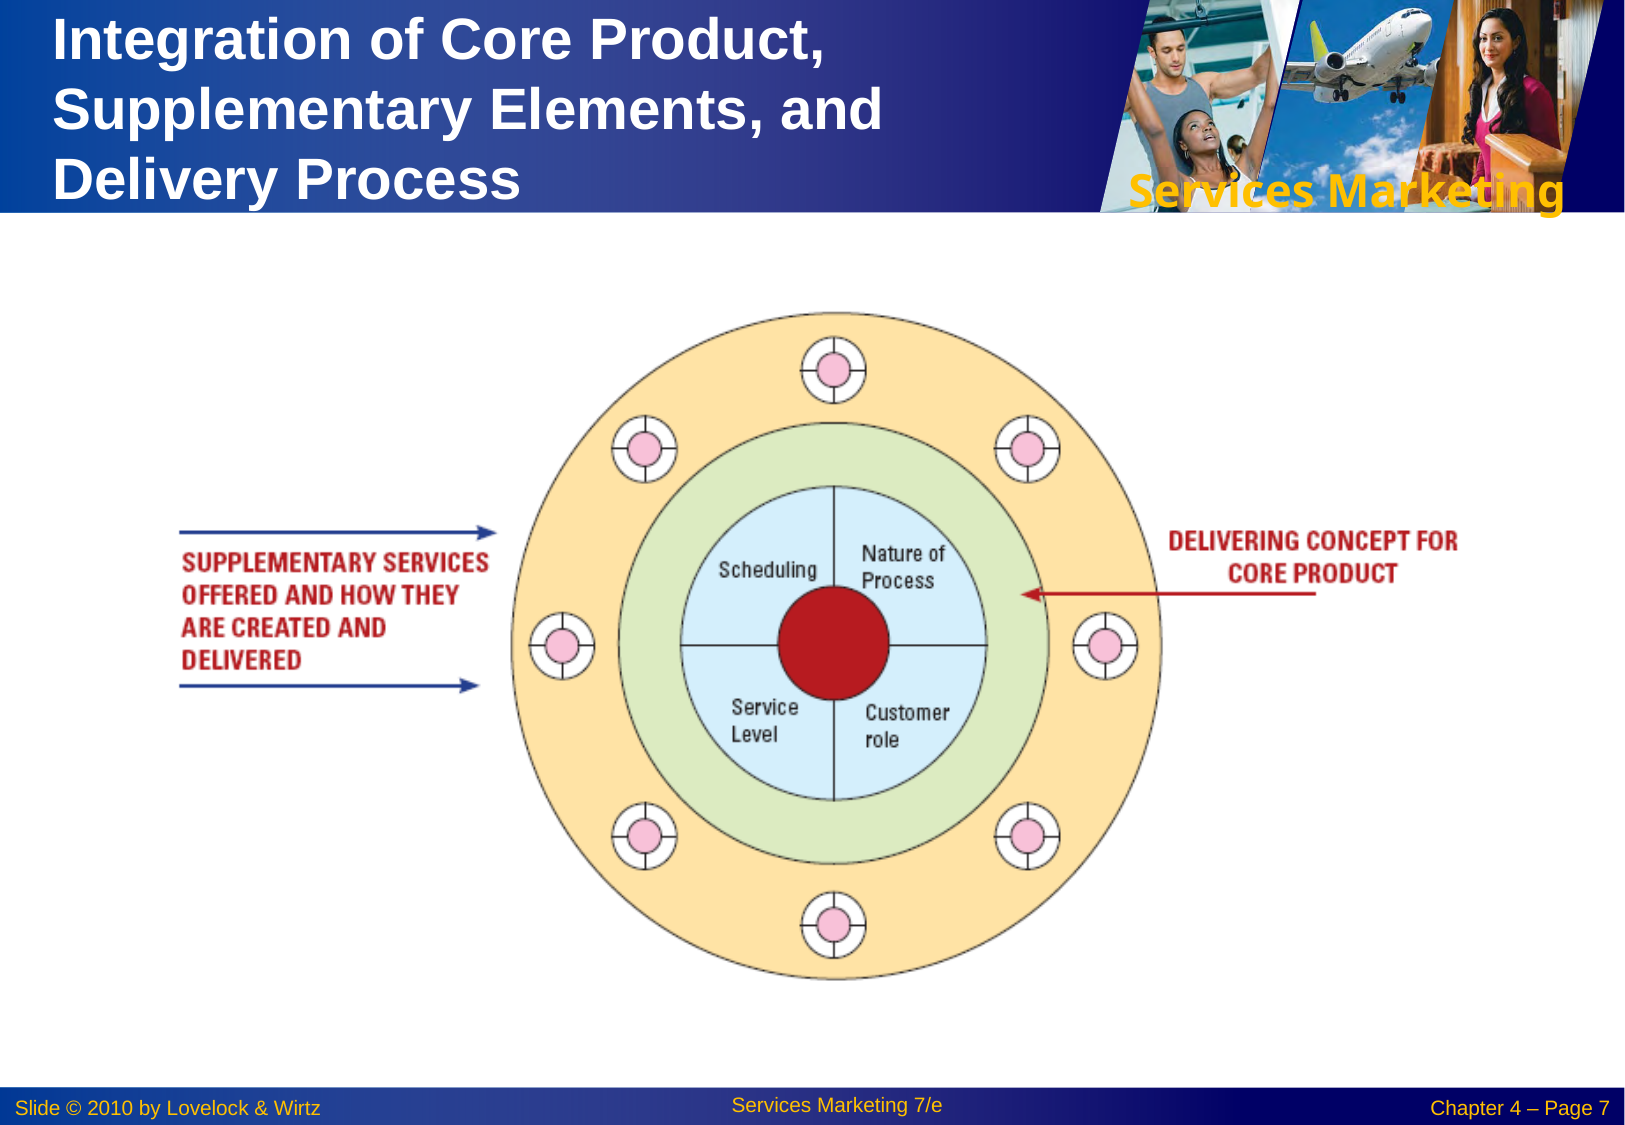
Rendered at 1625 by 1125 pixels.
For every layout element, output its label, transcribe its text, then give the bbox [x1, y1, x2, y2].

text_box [161, 287, 1475, 1013]
picture [1162, 186, 1172, 192]
title Integration of Core Product, Supplementary Elements, and Delivery Process [36, 37, 1063, 176]
picture [1546, 187, 1556, 202]
picture [1100, 0, 1604, 213]
